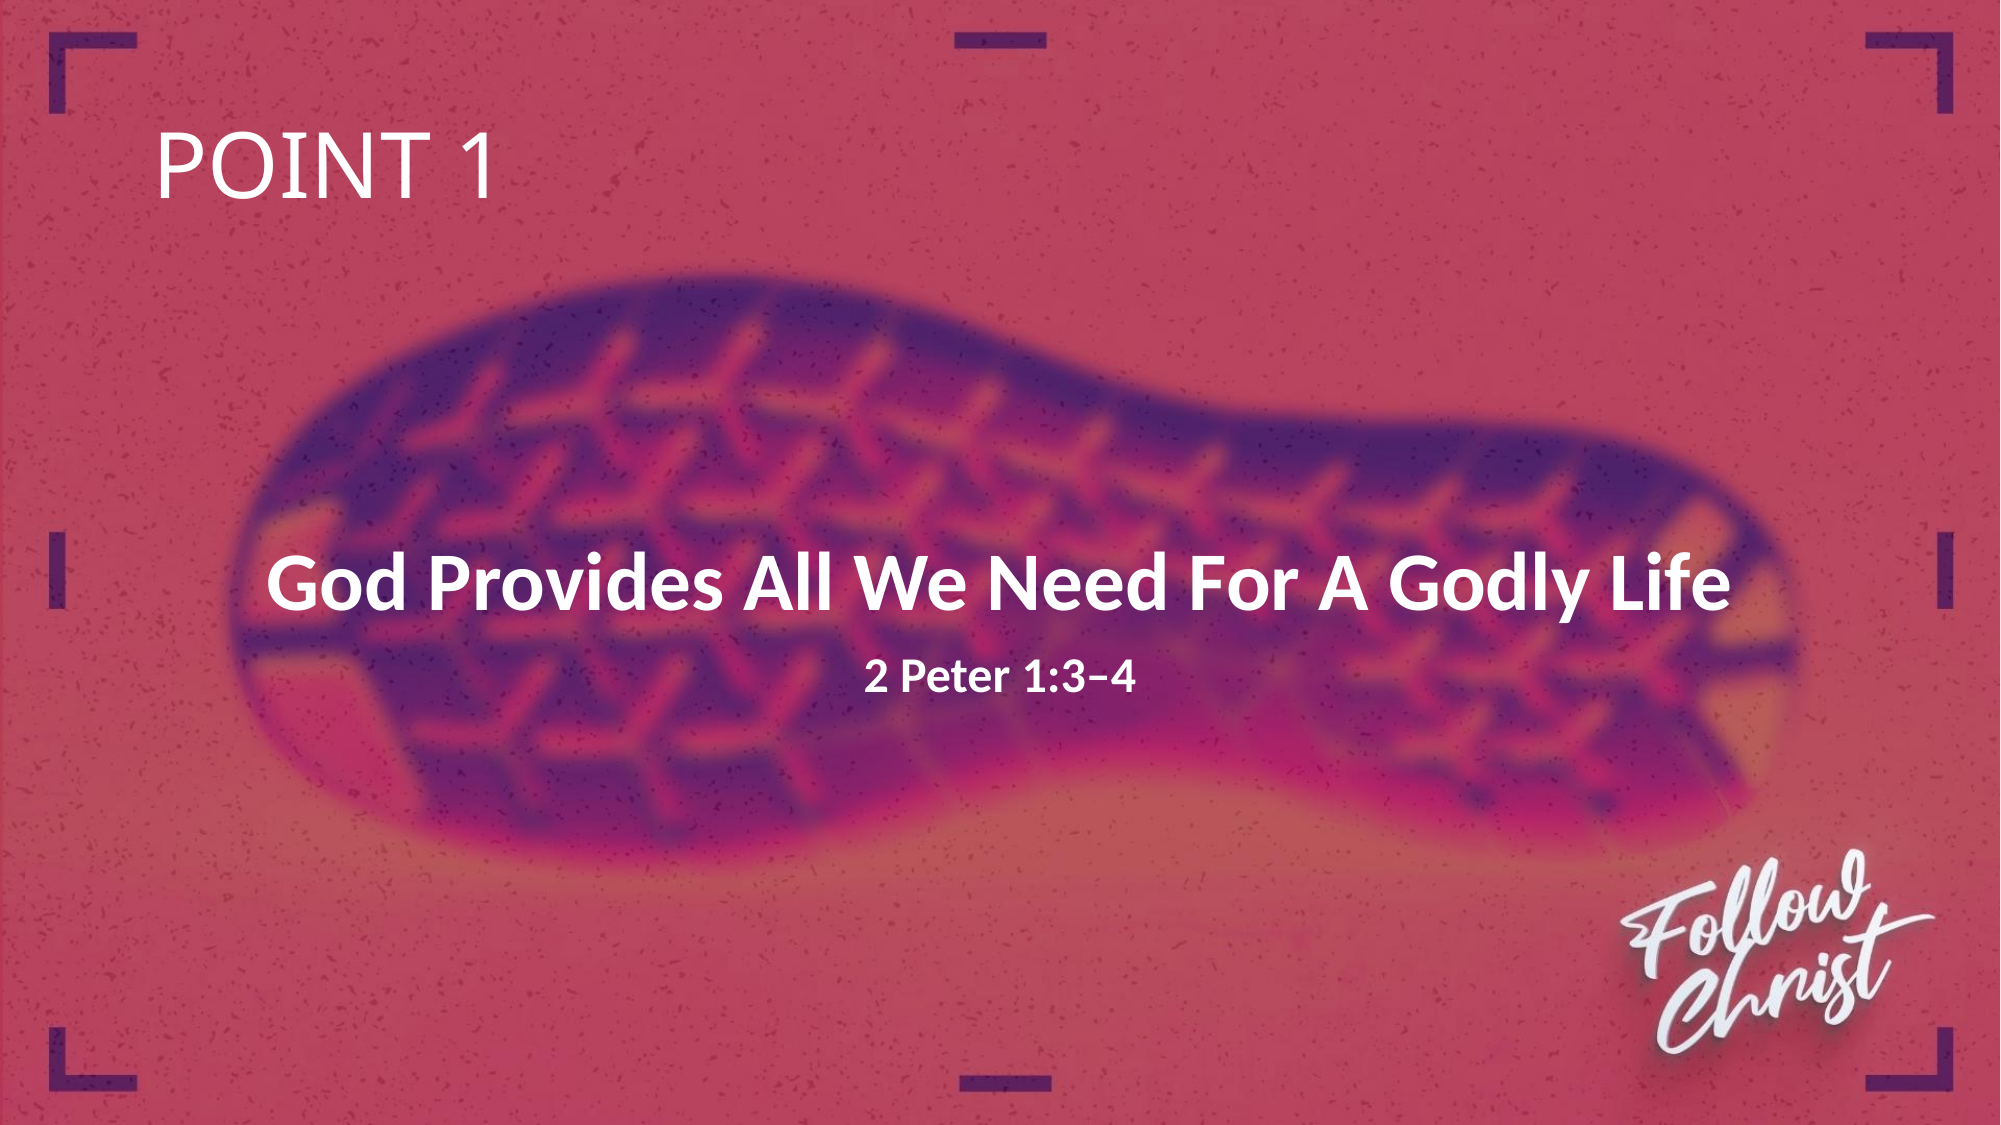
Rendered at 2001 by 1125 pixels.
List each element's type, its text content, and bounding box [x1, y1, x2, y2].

title POINT 1 [137, 59, 1863, 278]
list God Provides All We Need For A Godly Life 2 Peter 1:3–4 [137, 299, 1863, 1014]
picture [0, 0, 2001, 1125]
